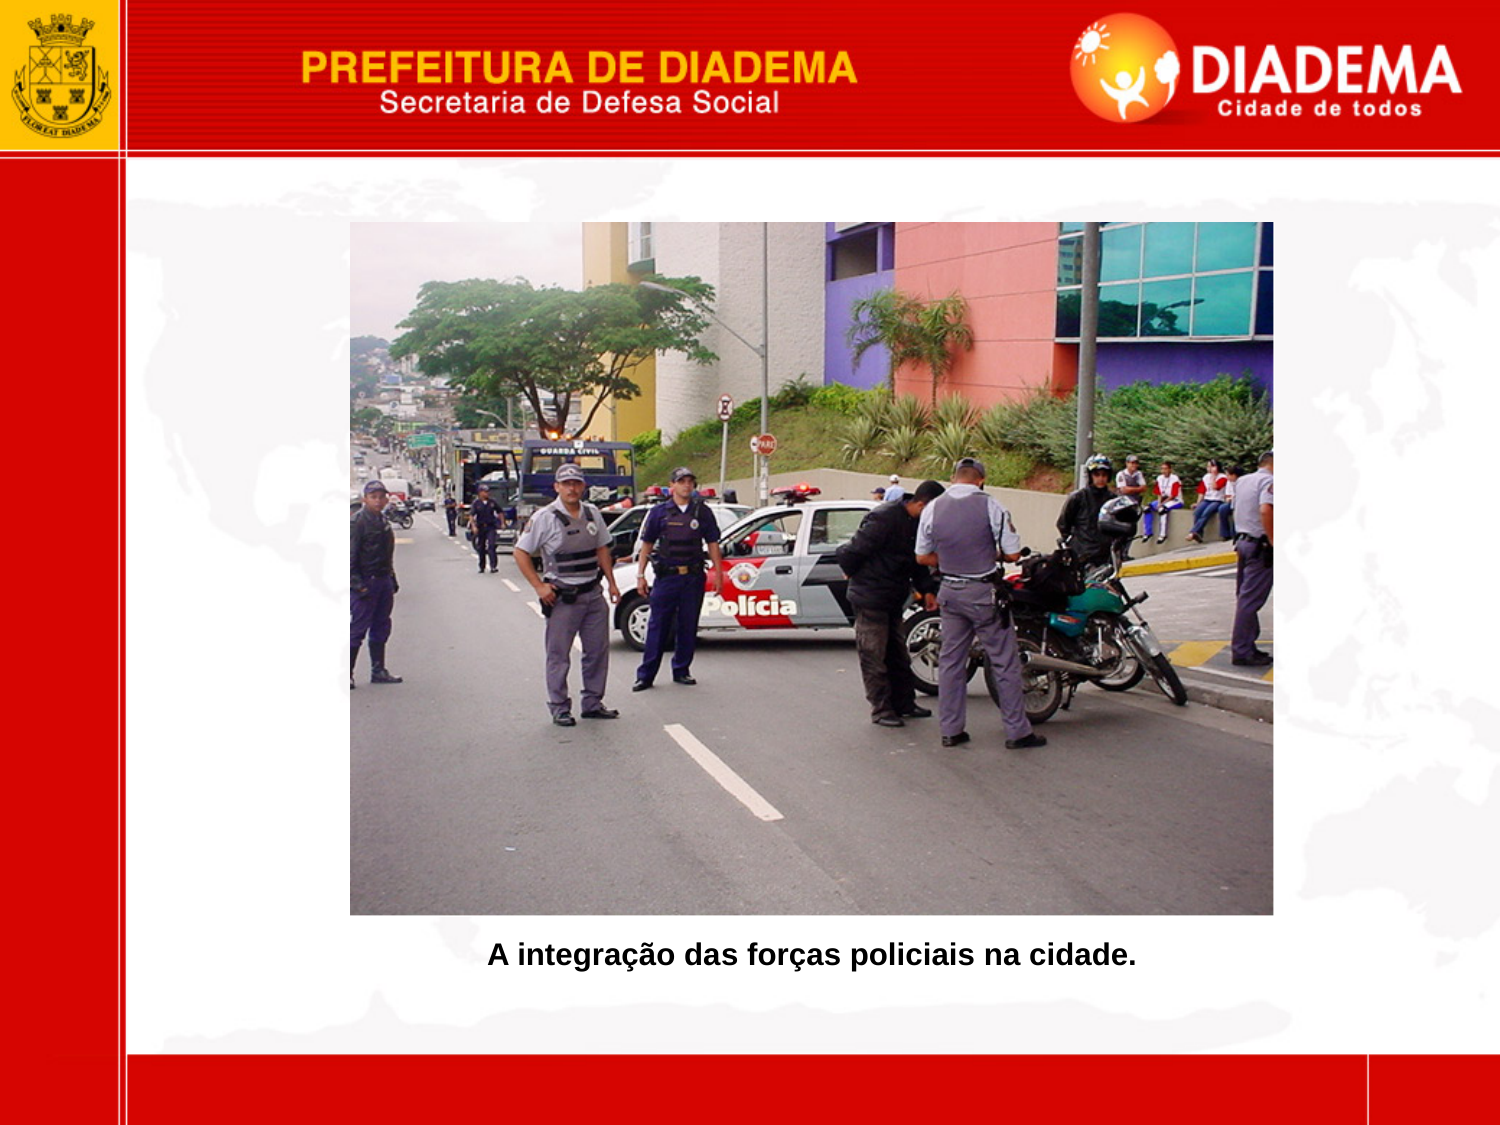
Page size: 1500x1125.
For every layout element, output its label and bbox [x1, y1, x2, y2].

picture [0, 0, 1500, 1125]
text_box [343, 222, 1282, 980]
